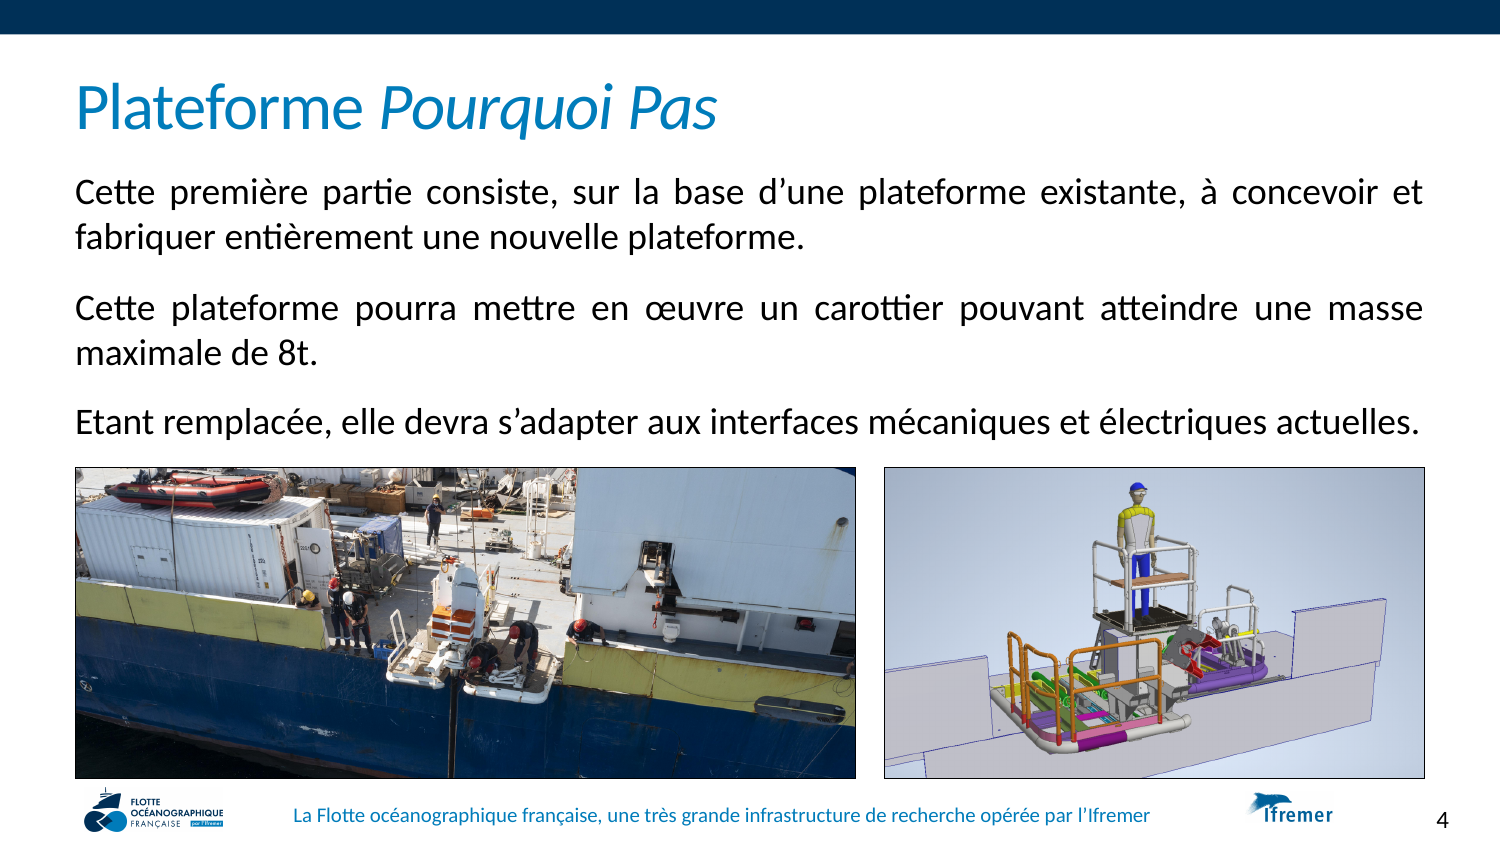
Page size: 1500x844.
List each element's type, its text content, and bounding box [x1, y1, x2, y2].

list Plateforme Pourquoi Pas [75, 72, 1339, 146]
picture [884, 467, 1425, 779]
list Cette première partie consiste, sur la base d’une plateforme existante, à concevoir et fabriquer entièrement une nouvelle plateforme. Cette plateforme pourra mettre en œuvre un carottier pouvant atteindre une masse maximale de 8t. Etant remplacée, elle devra s’adapter aux interfaces mécaniques et électriques actuelles. [75, 167, 1425, 446]
picture [74, 467, 856, 779]
picture [84, 787, 223, 832]
picture [1245, 791, 1334, 823]
